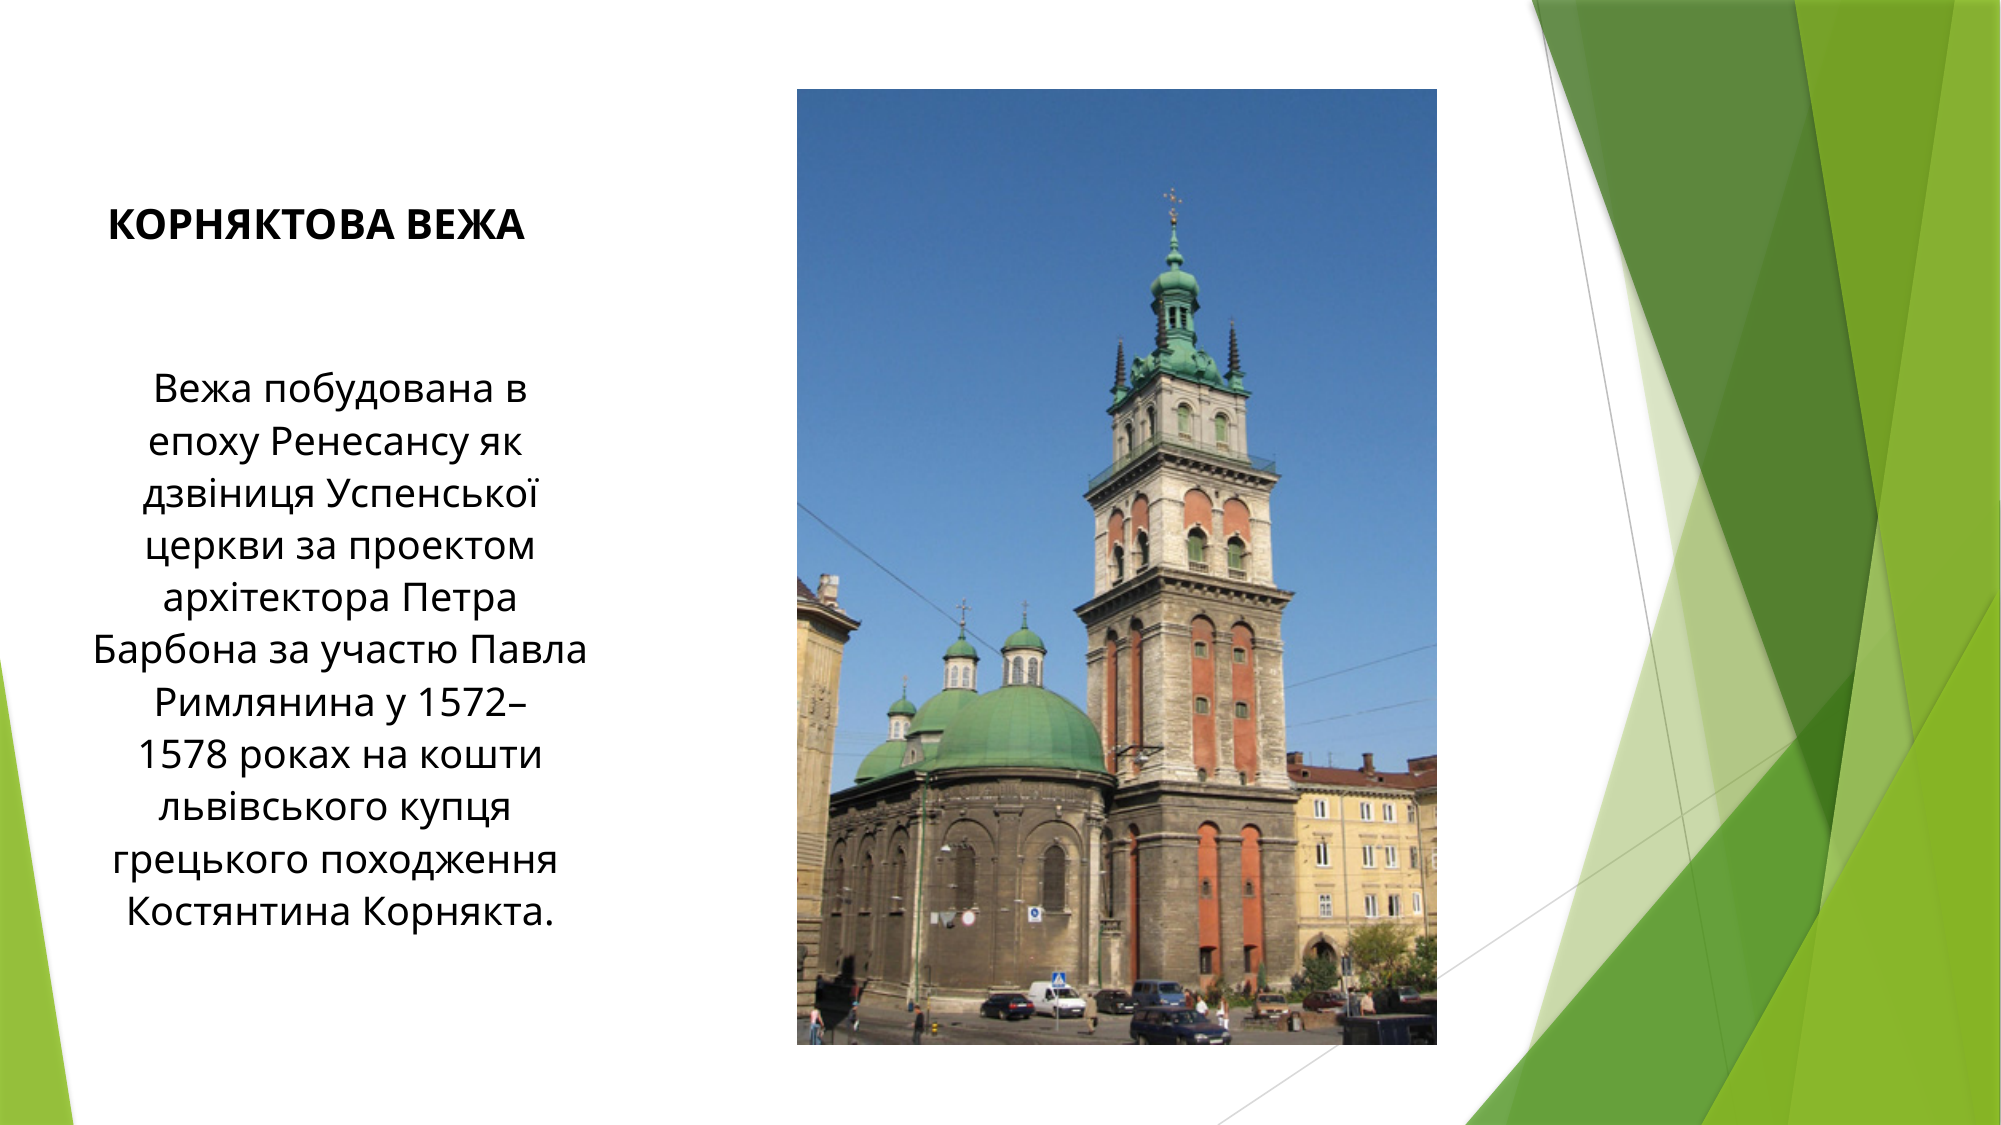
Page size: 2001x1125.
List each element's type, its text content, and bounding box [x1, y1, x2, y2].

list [797, 89, 1437, 1046]
list Вежа побудована в епоху Ренесансу як дзвіниця Успенської церкви за проектом архітектора Петра Барбона за участю Павла Римлянина у 1572–1578 роках на кошти львівського купця грецького походження Костянтина Корнякта. [49, 303, 633, 947]
title КОРНЯКТОВА ВЕЖА [0, 45, 633, 256]
